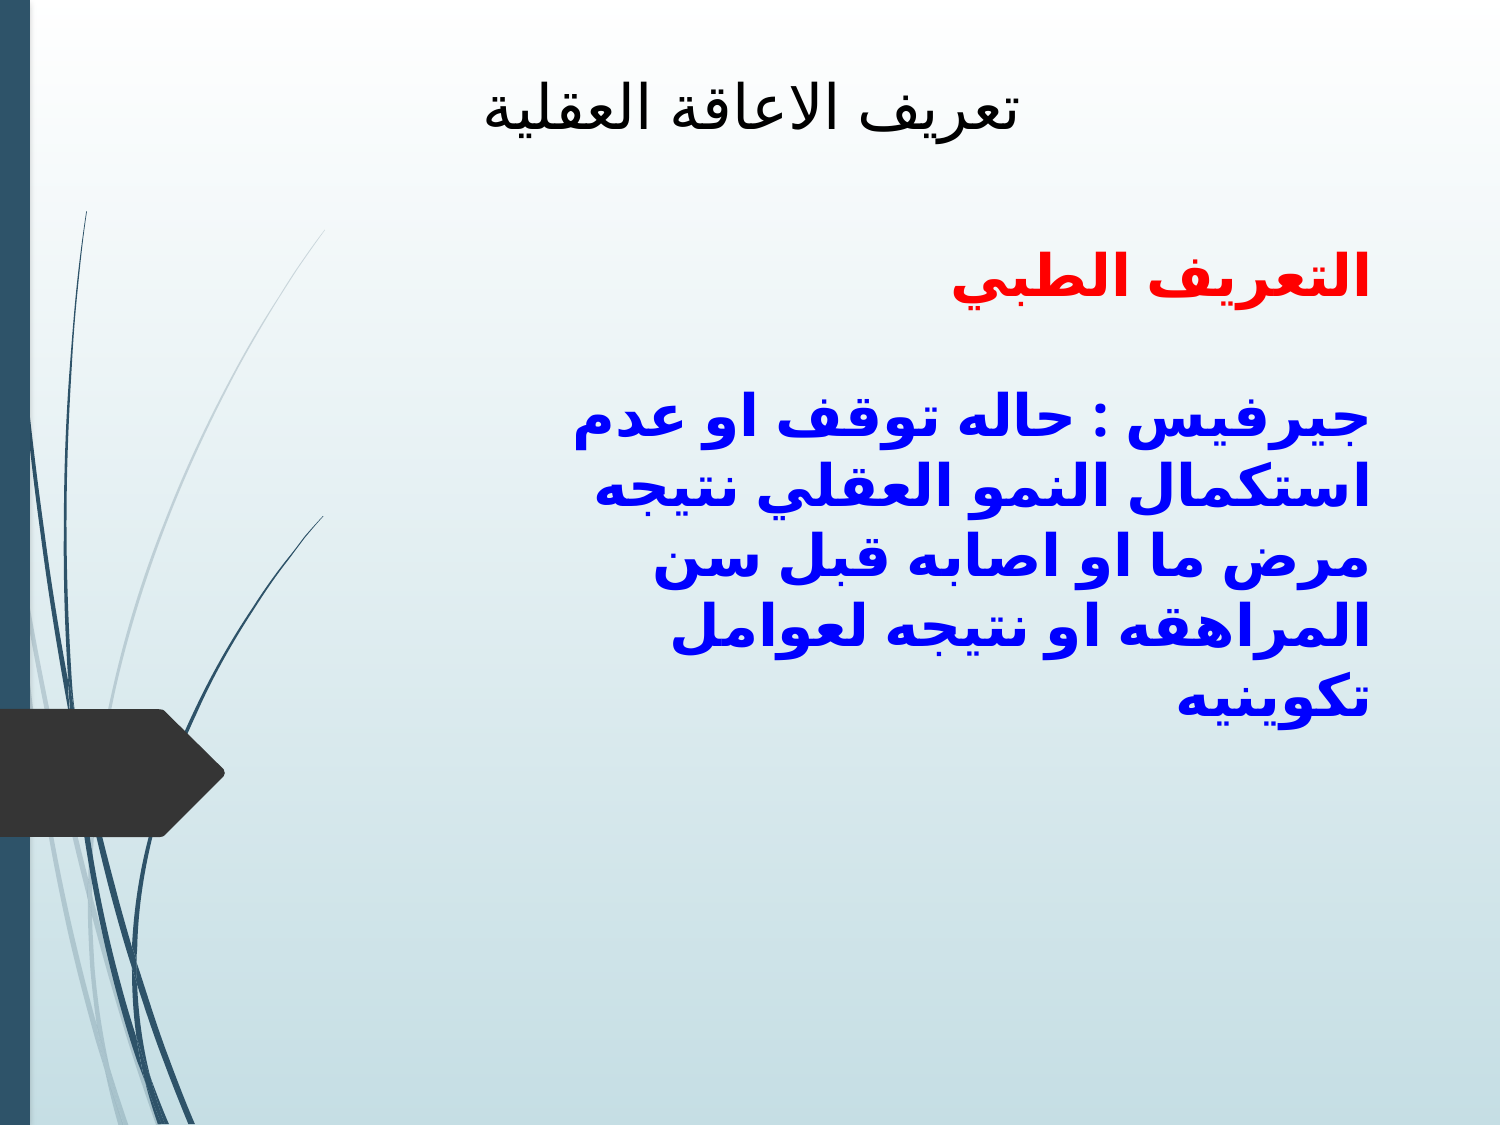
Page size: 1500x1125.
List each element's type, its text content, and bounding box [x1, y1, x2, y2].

title التعريف الطبي جيرفيس : حاله توقف او عدم استكمال النمو العقلي نتيجه مرض ما او اصابه قبل سن المراهقه او نتيجه لعوامل تكوينيه [473, 326, 1388, 806]
text_box تعريف الاعاقة العقلية [134, 59, 1369, 150]
